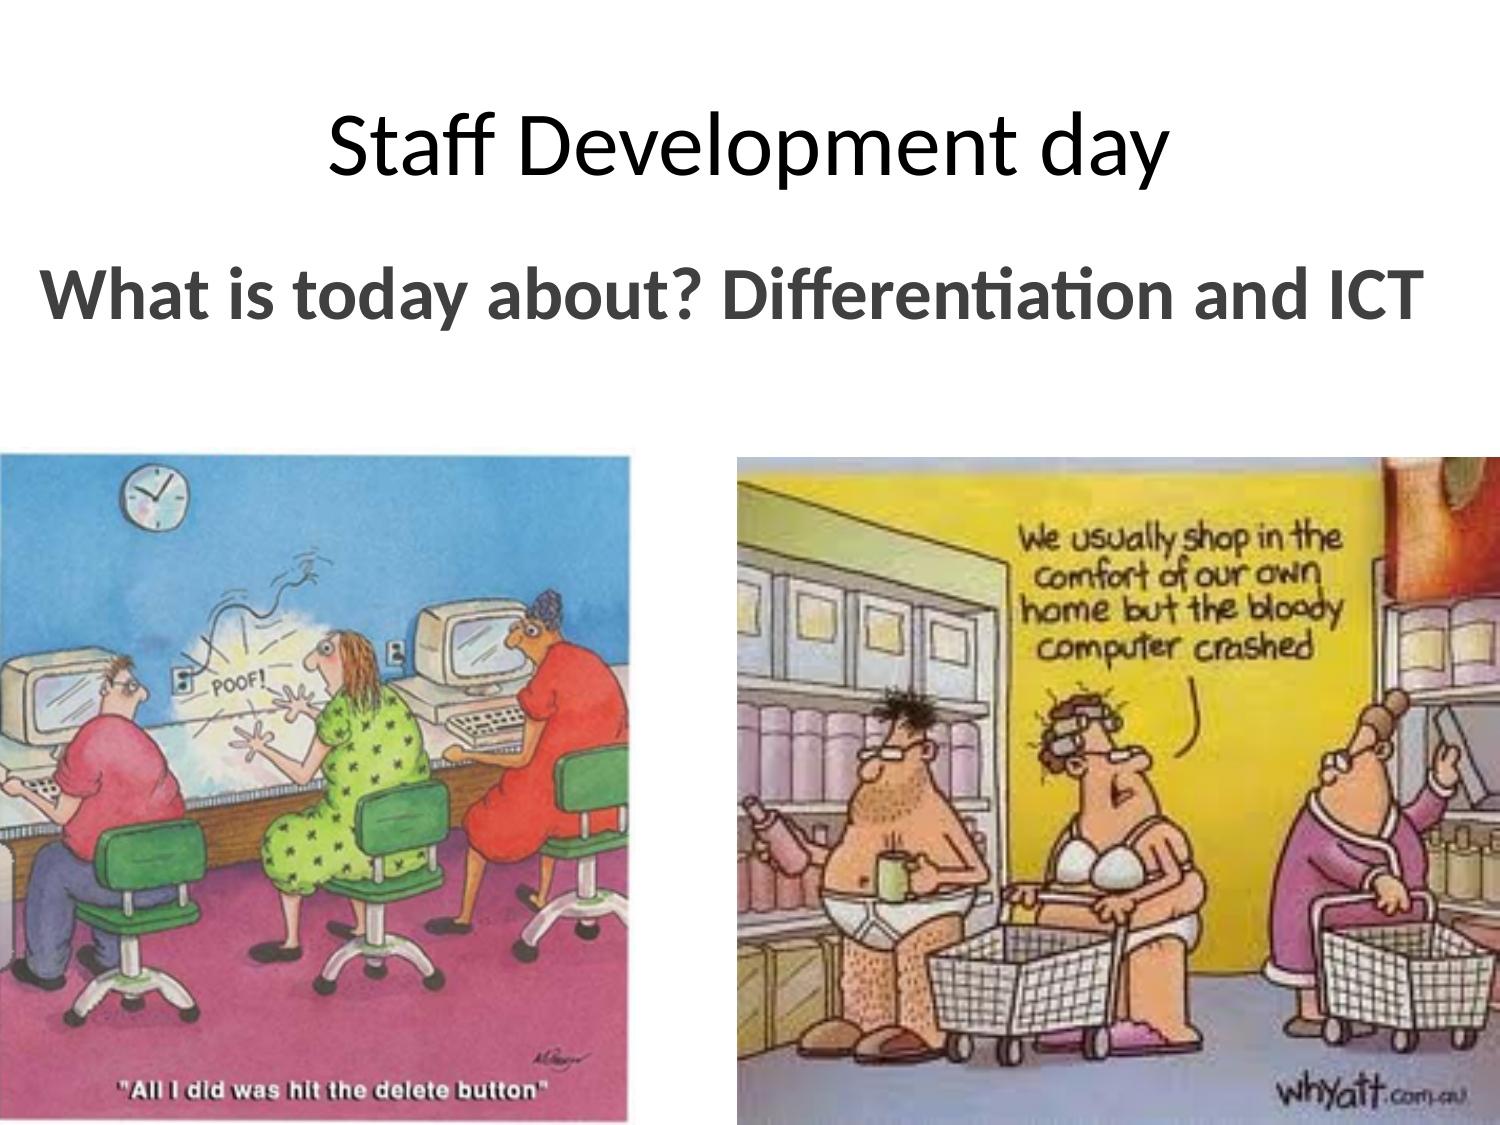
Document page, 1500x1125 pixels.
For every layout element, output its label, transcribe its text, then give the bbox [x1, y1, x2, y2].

text_box What is today about? Differentiation and ICT [24, 237, 1475, 343]
picture [0, 447, 638, 1125]
title Staff Development day [75, 45, 1425, 233]
picture [737, 456, 1500, 1125]
